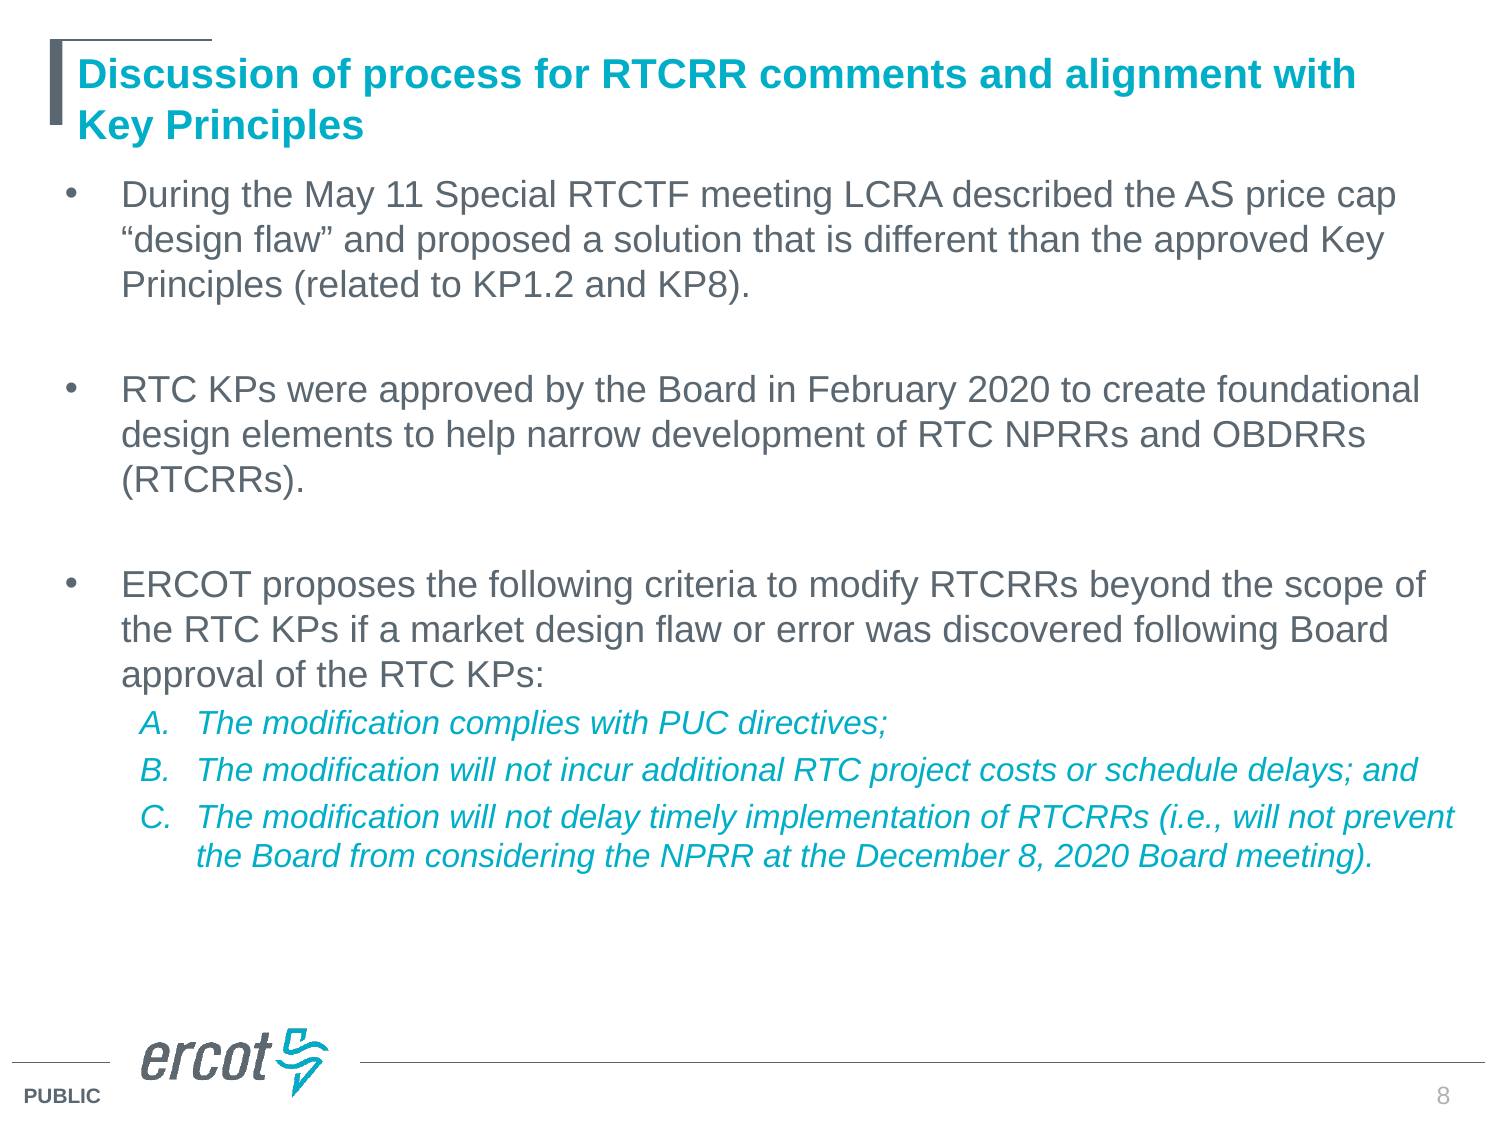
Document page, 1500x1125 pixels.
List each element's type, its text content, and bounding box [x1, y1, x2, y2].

slide_number 8 [1400, 1076, 1488, 1113]
picture [137, 1024, 332, 1100]
list During the May 11 Special RTCTF meeting LCRA described the AS price cap “design flaw” and proposed a solution that is different than the approved Key Principles (related to KP1.2 and KP8). RTC KPs were approved by the Board in February 2020 to create foundational design elements to help narrow development of RTC NPRRs and OBDRRs (RTCRRs). ERCOT proposes the following criteria to modify RTCRRs beyond the scope of the RTC KPs if a market design flaw or error was discovered following Board approval of the RTC KPs: The modification complies with PUC directives; The modification will not incur additional RTC project costs or schedule delays; and The modification will not delay timely implementation of RTCRRs (i.e., will not prevent the Board from considering the NPRR at the December 8, 2020 Board meeting). [50, 162, 1475, 1013]
title Discussion of process for RTCRR comments and alignment with Key Principles [62, 39, 1450, 125]
